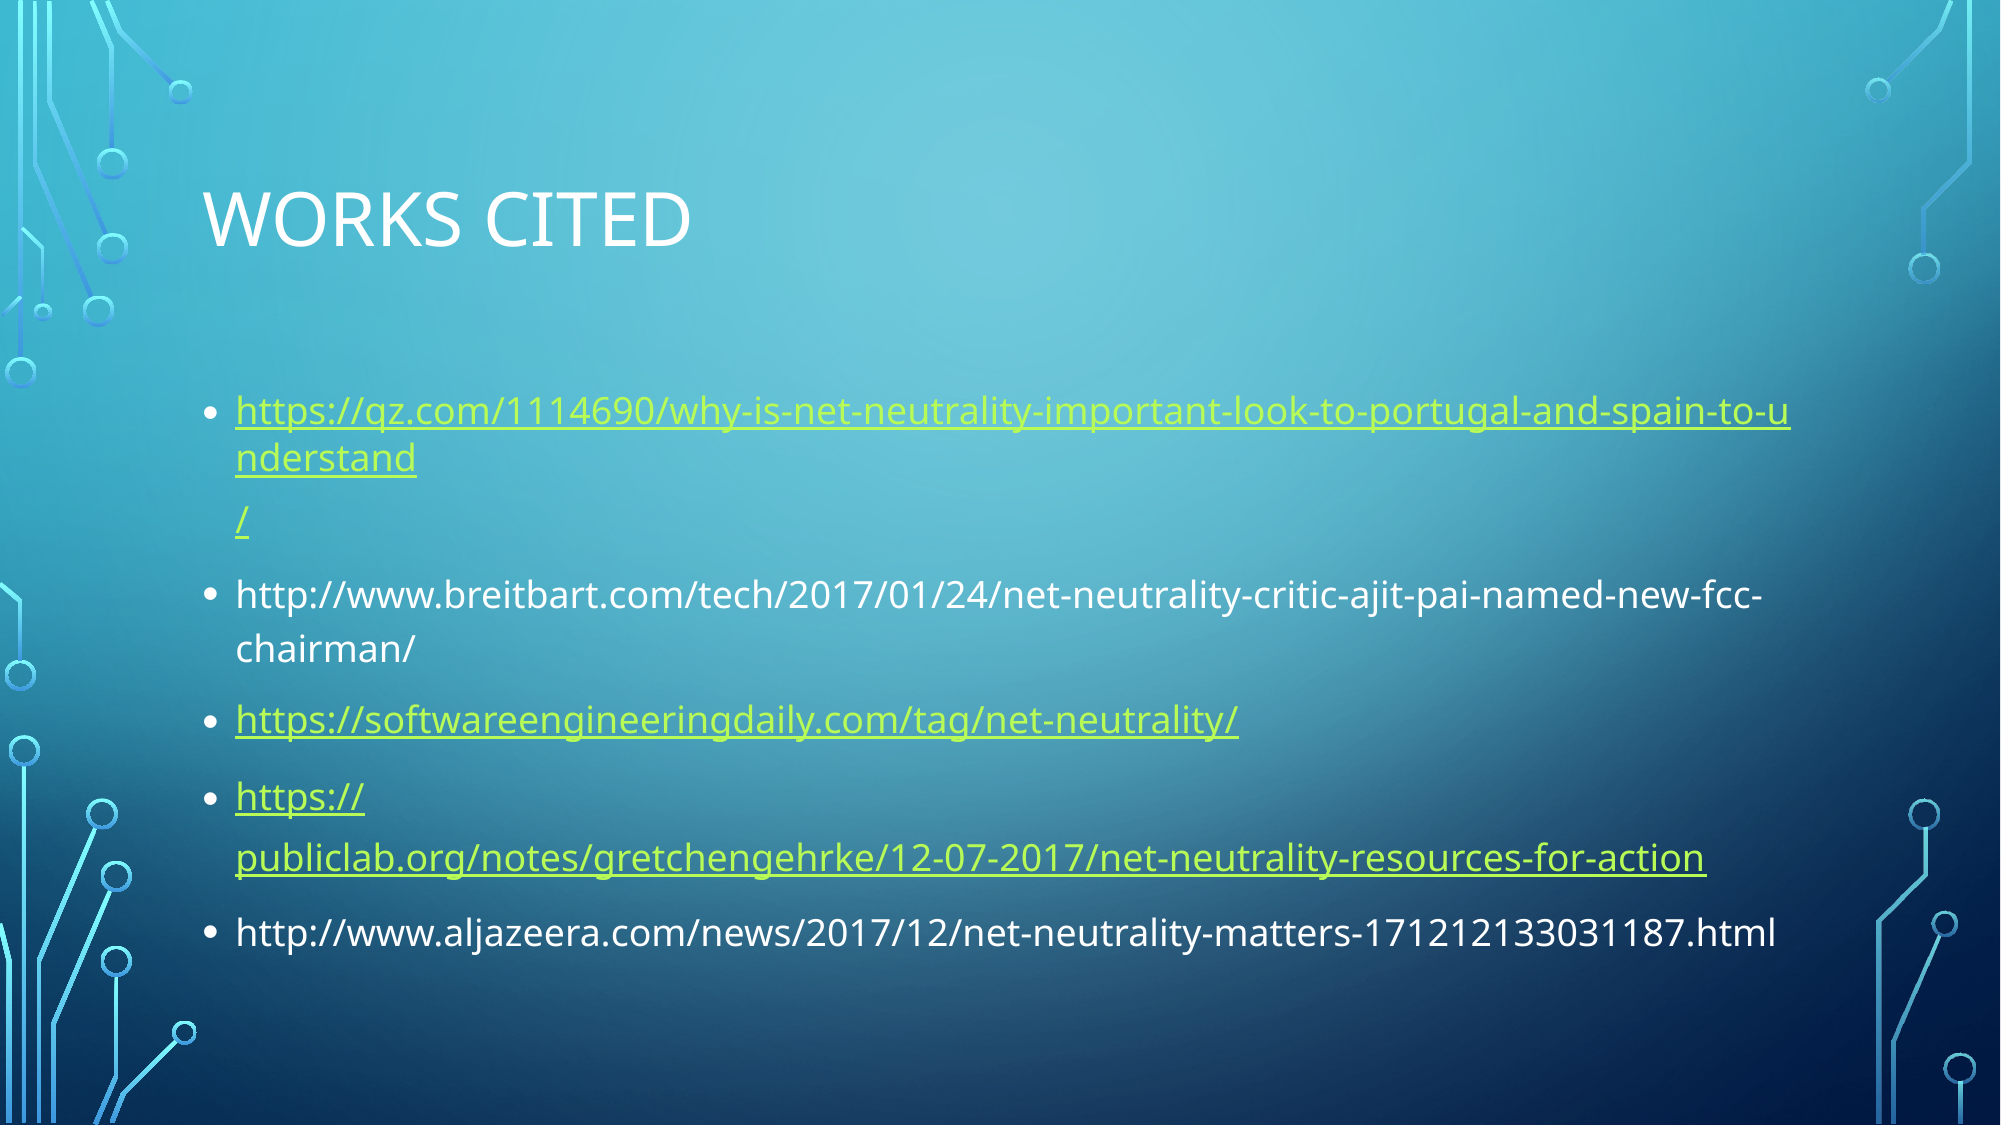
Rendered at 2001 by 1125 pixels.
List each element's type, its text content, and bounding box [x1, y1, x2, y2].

list https://qz.com/1114690/why-is-net-neutrality-important-look-to-portugal-and-spain-to-understand/ http://www.breitbart.com/tech/2017/01/24/net-neutrality-critic-ajit-pai-named-new-fcc-chairman/ https://softwareengineeringdaily.com/tag/net-neutrality/ https://publiclab.org/notes/gretchengehrke/12-07-2017/net-neutrality-resources-for-action http://www.aljazeera.com/news/2017/12/net-neutrality-matters-171212133031187.html [187, 369, 1813, 950]
title Works cited [187, 101, 1813, 344]
